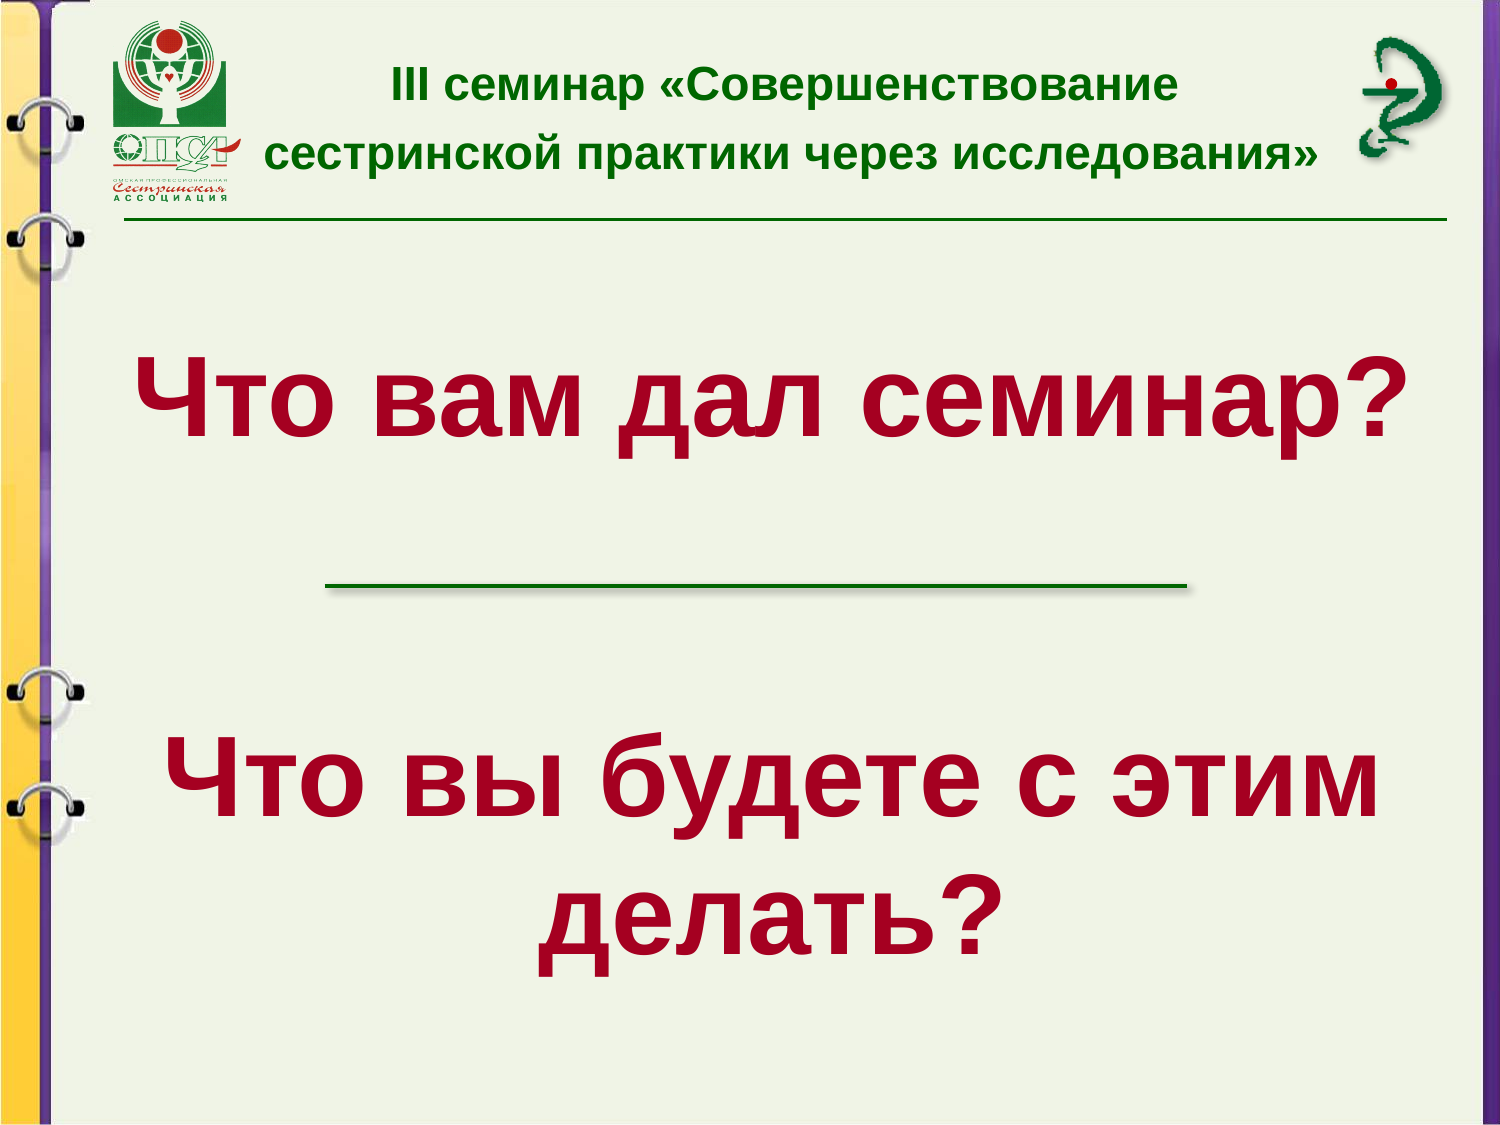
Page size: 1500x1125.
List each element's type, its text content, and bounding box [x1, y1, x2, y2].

picture [0, 1, 1500, 1125]
text_box Что вы будете с этим делать? [112, 694, 1435, 985]
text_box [1349, 30, 1448, 169]
text_box Что вам дал семинар? [112, 314, 1435, 467]
text_box III семинар «Совершенствование сестринской практики через исследования» [246, 33, 1353, 187]
